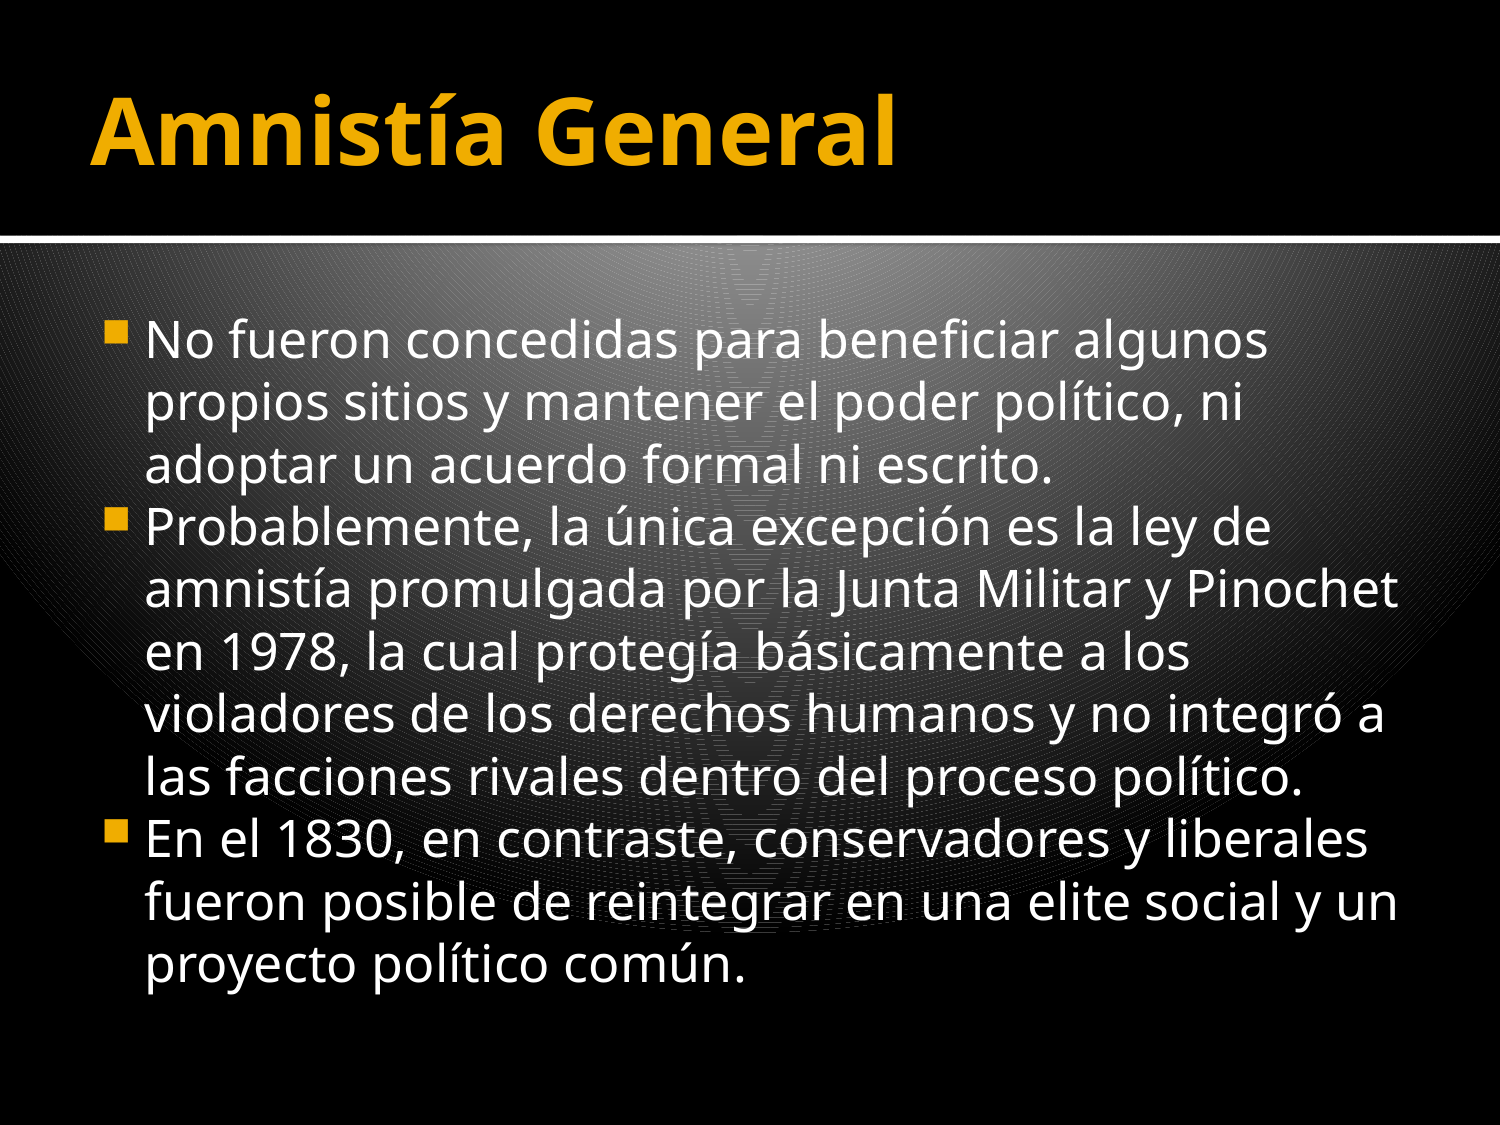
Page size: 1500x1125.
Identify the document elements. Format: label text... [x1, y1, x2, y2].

list No fueron concedidas para beneficiar algunos propios sitios y mantener el poder político, ni adoptar un acuerdo formal ni escrito. Probablemente, la única excepción es la ley de amnistía promulgada por la Junta Militar y Pinochet en 1978, la cual protegía básicamente a los violadores de los derechos humanos y no integró a las facciones rivales dentro del proceso político. En el 1830, en contraste, conservadores y liberales fueron posible de reintegrar en una elite social y un proyecto político común. [75, 291, 1425, 1050]
title Amnistía General [75, 25, 1425, 231]
